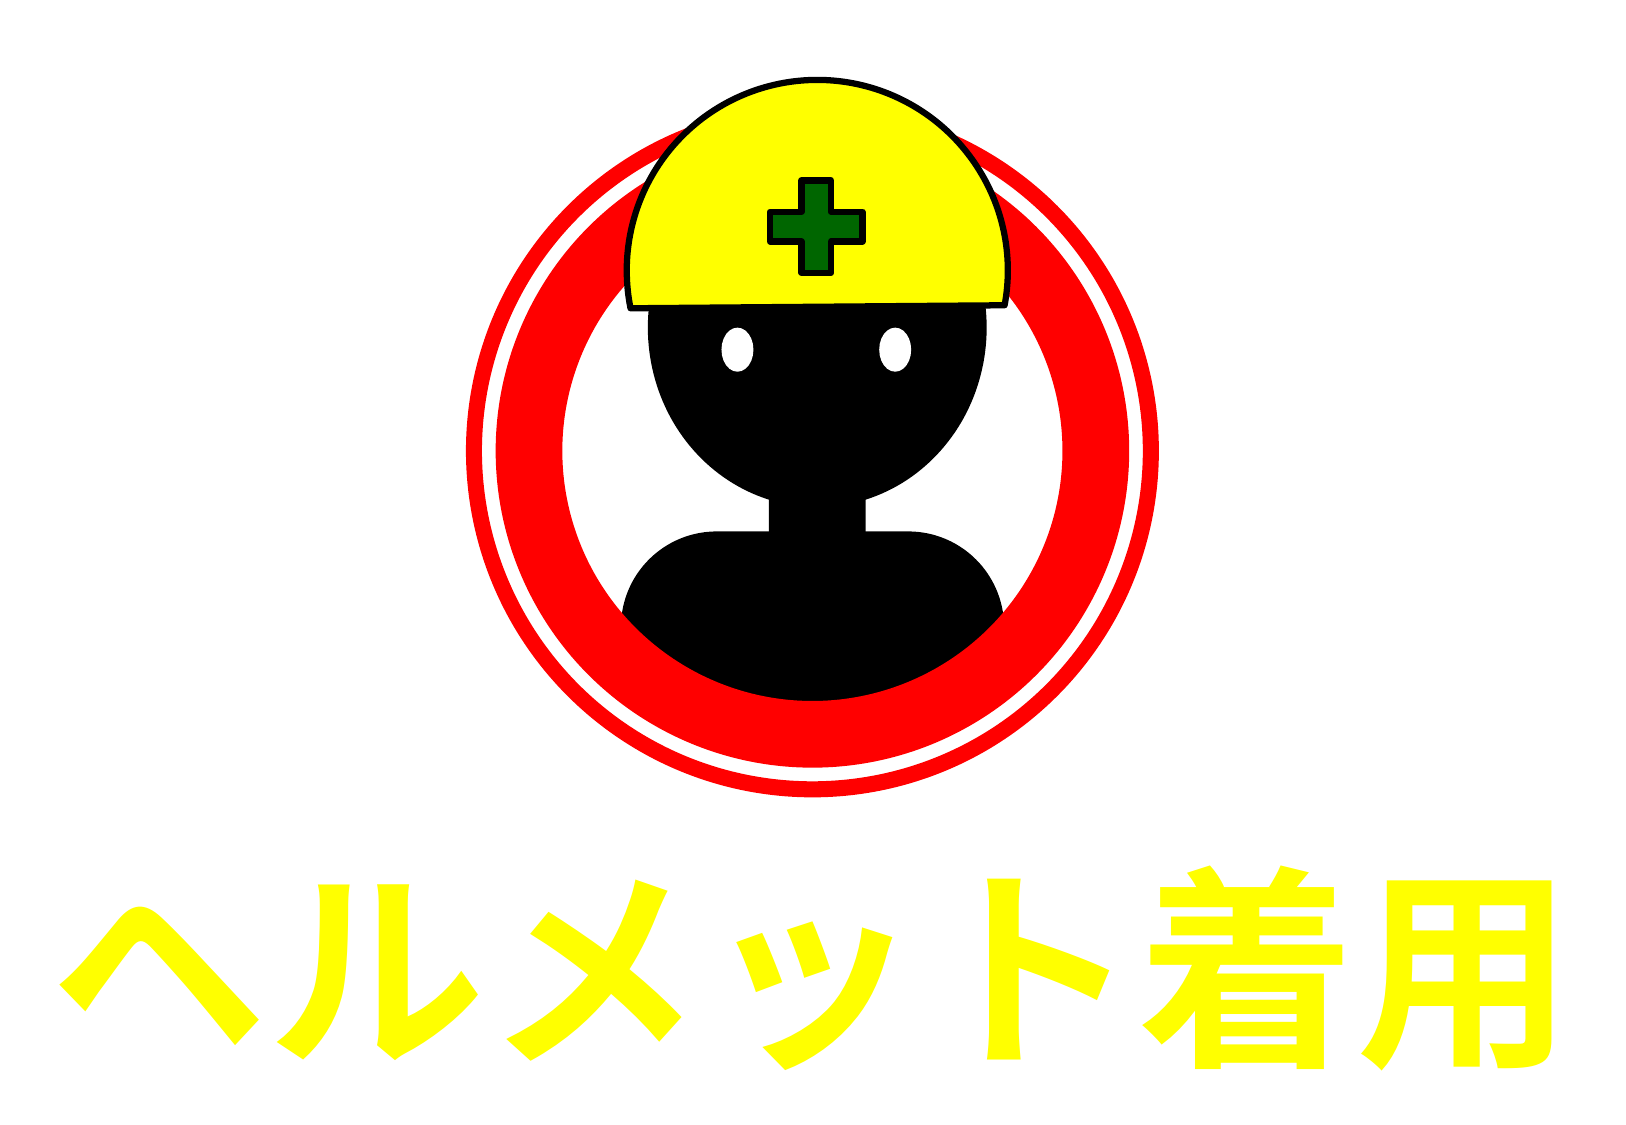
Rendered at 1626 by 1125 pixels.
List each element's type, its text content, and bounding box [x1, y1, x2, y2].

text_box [465, 79, 1160, 798]
text_box ヘルメット着用 [0, 826, 1625, 1101]
